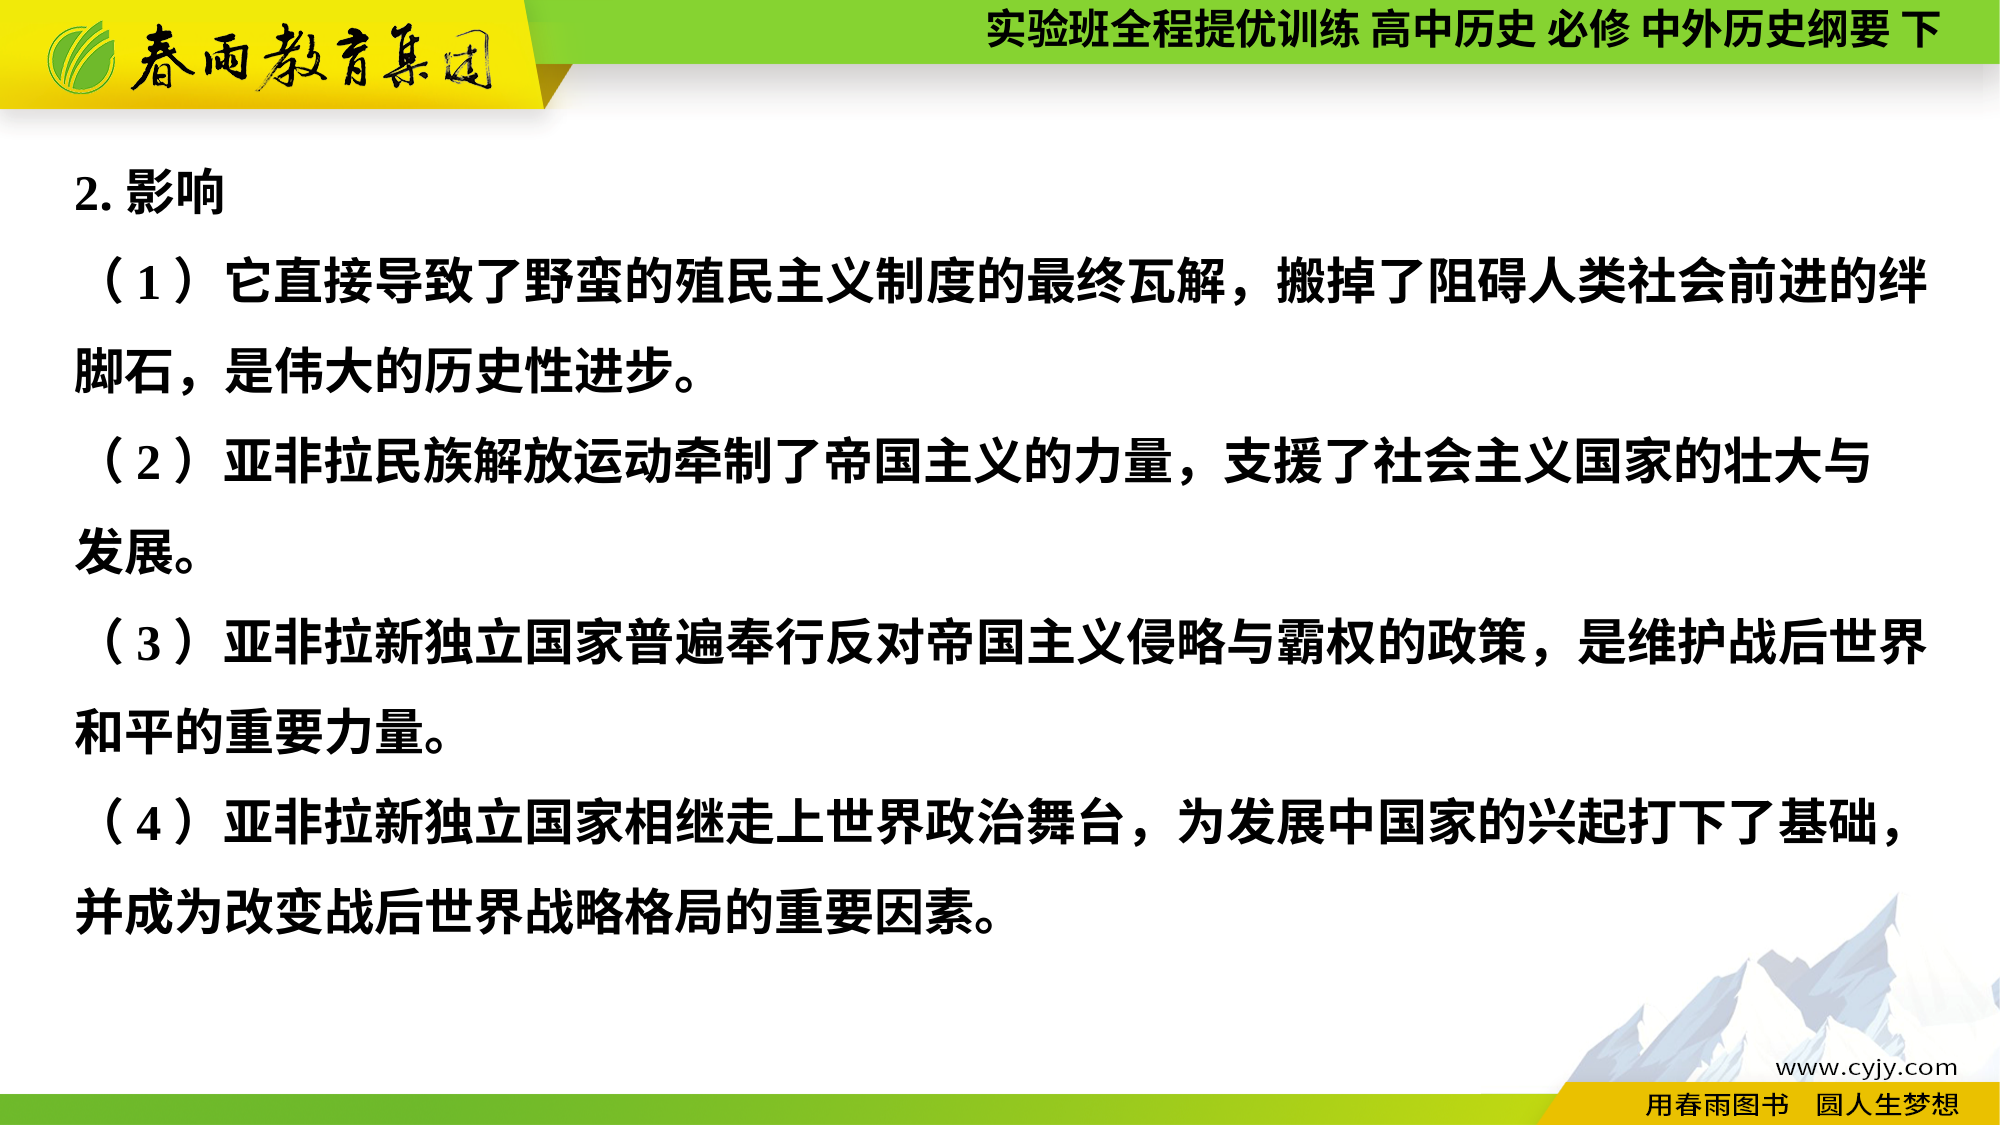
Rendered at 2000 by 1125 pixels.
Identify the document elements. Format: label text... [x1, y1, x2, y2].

picture [0, 0, 2000, 1125]
list 2.影响 （1）它直接导致了野蛮的殖民主义制度的最终瓦解，搬掉了阻碍人类社会前进的绊脚石，是伟大的历史性进步。 （2）亚非拉民族解放运动牵制了帝国主义的力量，支援了社会主义国家的壮大与 发展。 （3）亚非拉新独立国家普遍奉行反对帝国主义侵略与霸权的政策，是维护战后世界和平的重要力量。 （4）亚非拉新独立国家相继走上世界政治舞台，为发展中国家的兴起打下了基础，并成为改变战后世界战略格局的重要因素。 [59, 122, 1944, 944]
